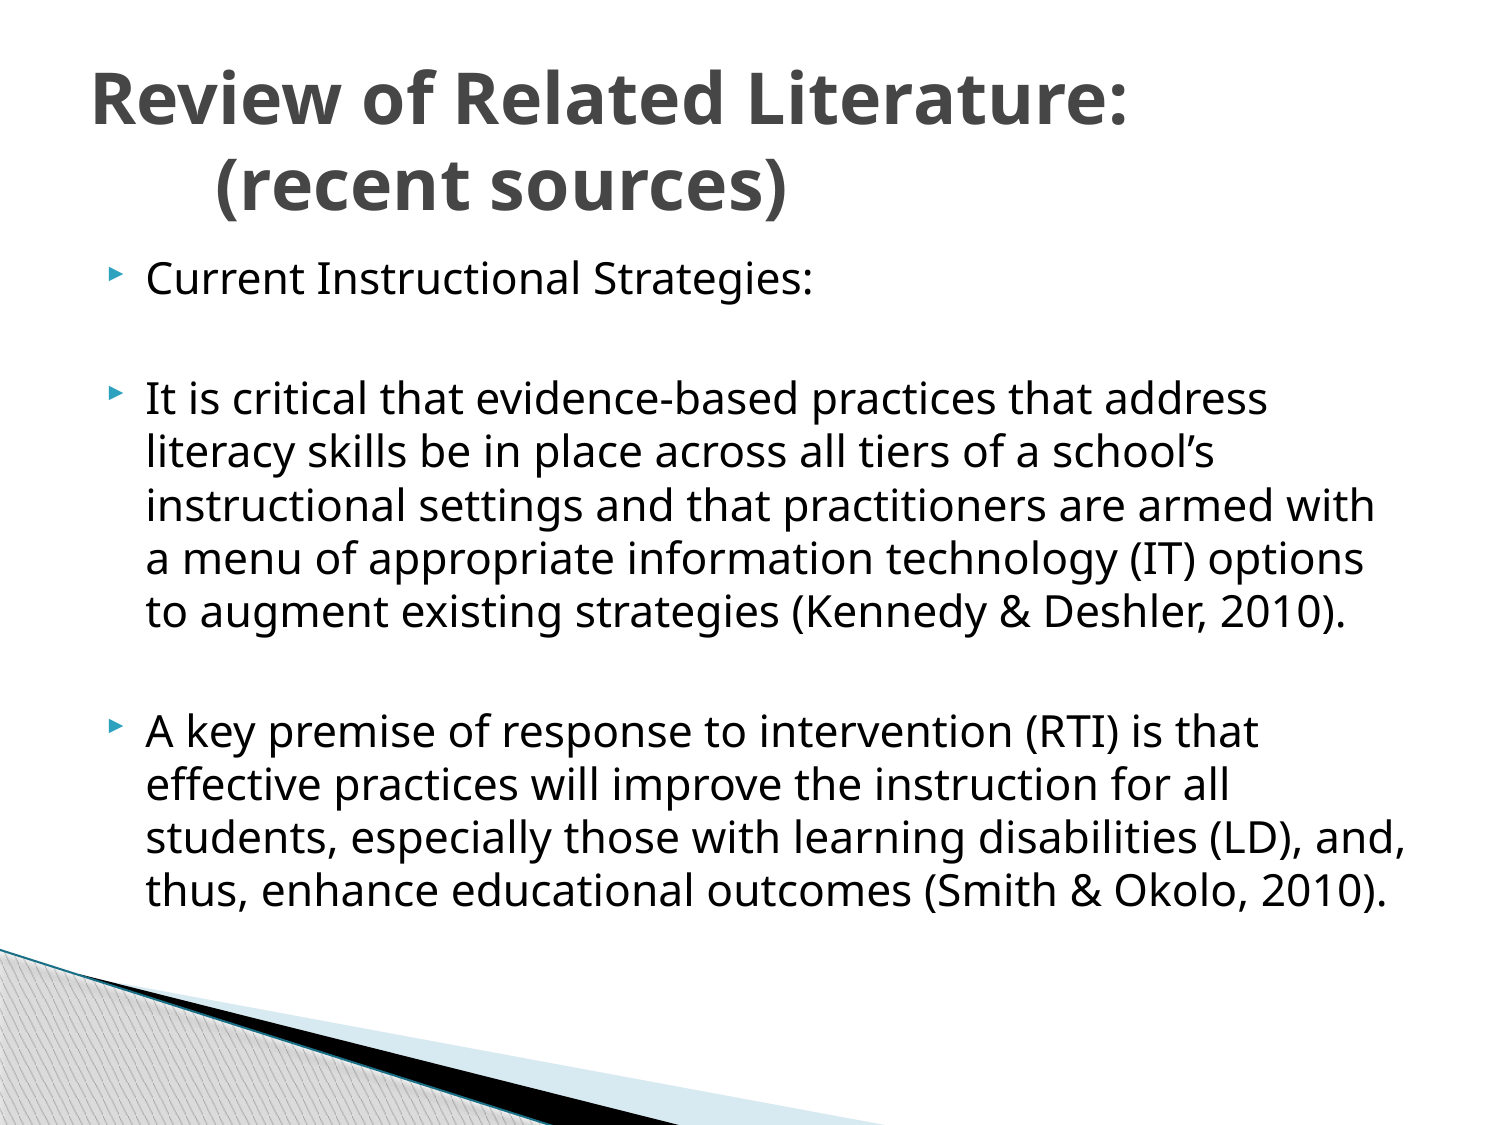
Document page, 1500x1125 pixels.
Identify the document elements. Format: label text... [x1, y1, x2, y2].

title Review of Related Literature: (recent sources) [75, 45, 1425, 233]
list Current Instructional Strategies: It is critical that evidence-based practices that address literacy skills be in place across all tiers of a school’s instructional settings and that practitioners are armed with a menu of appropriate information technology (IT) options to augment existing strategies (Kennedy & Deshler, 2010). A key premise of response to intervention (RTI) is that effective practices will improve the instruction for all students, especially those with learning disabilities (LD), and, thus, enhance educational outcomes (Smith & Okolo, 2010). [75, 243, 1425, 986]
